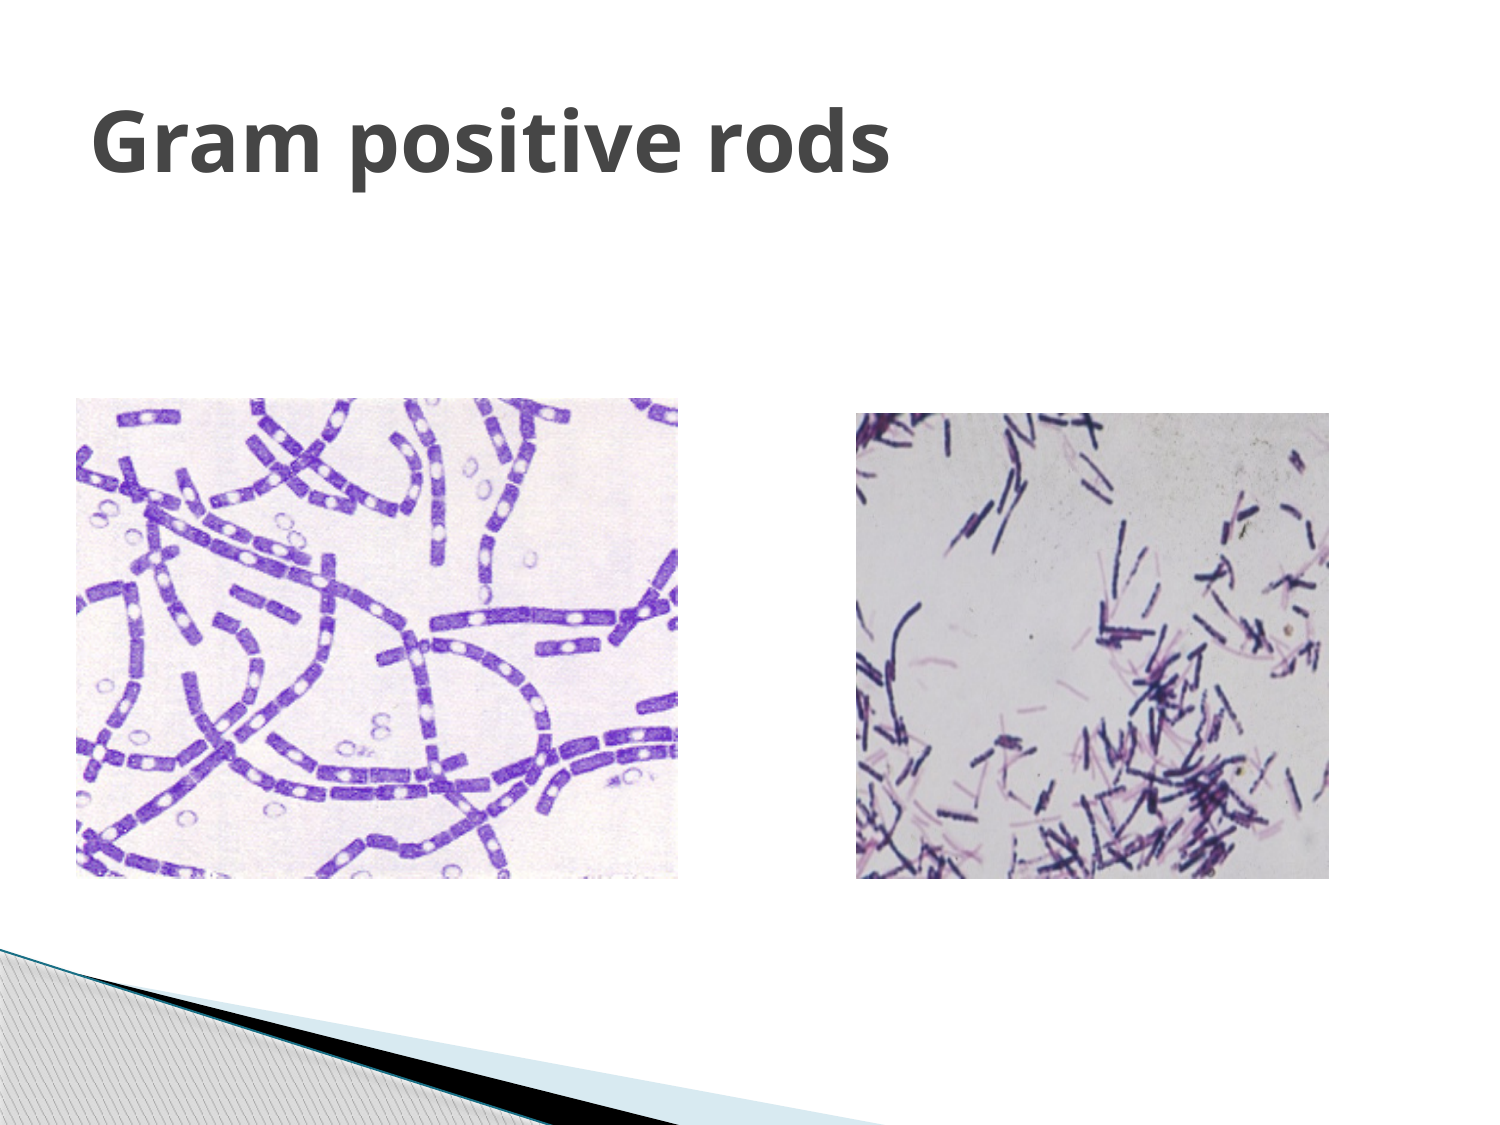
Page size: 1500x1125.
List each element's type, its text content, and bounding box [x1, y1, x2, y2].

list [856, 412, 1330, 880]
picture [75, 398, 678, 880]
title Gram positive rods [75, 45, 1425, 233]
